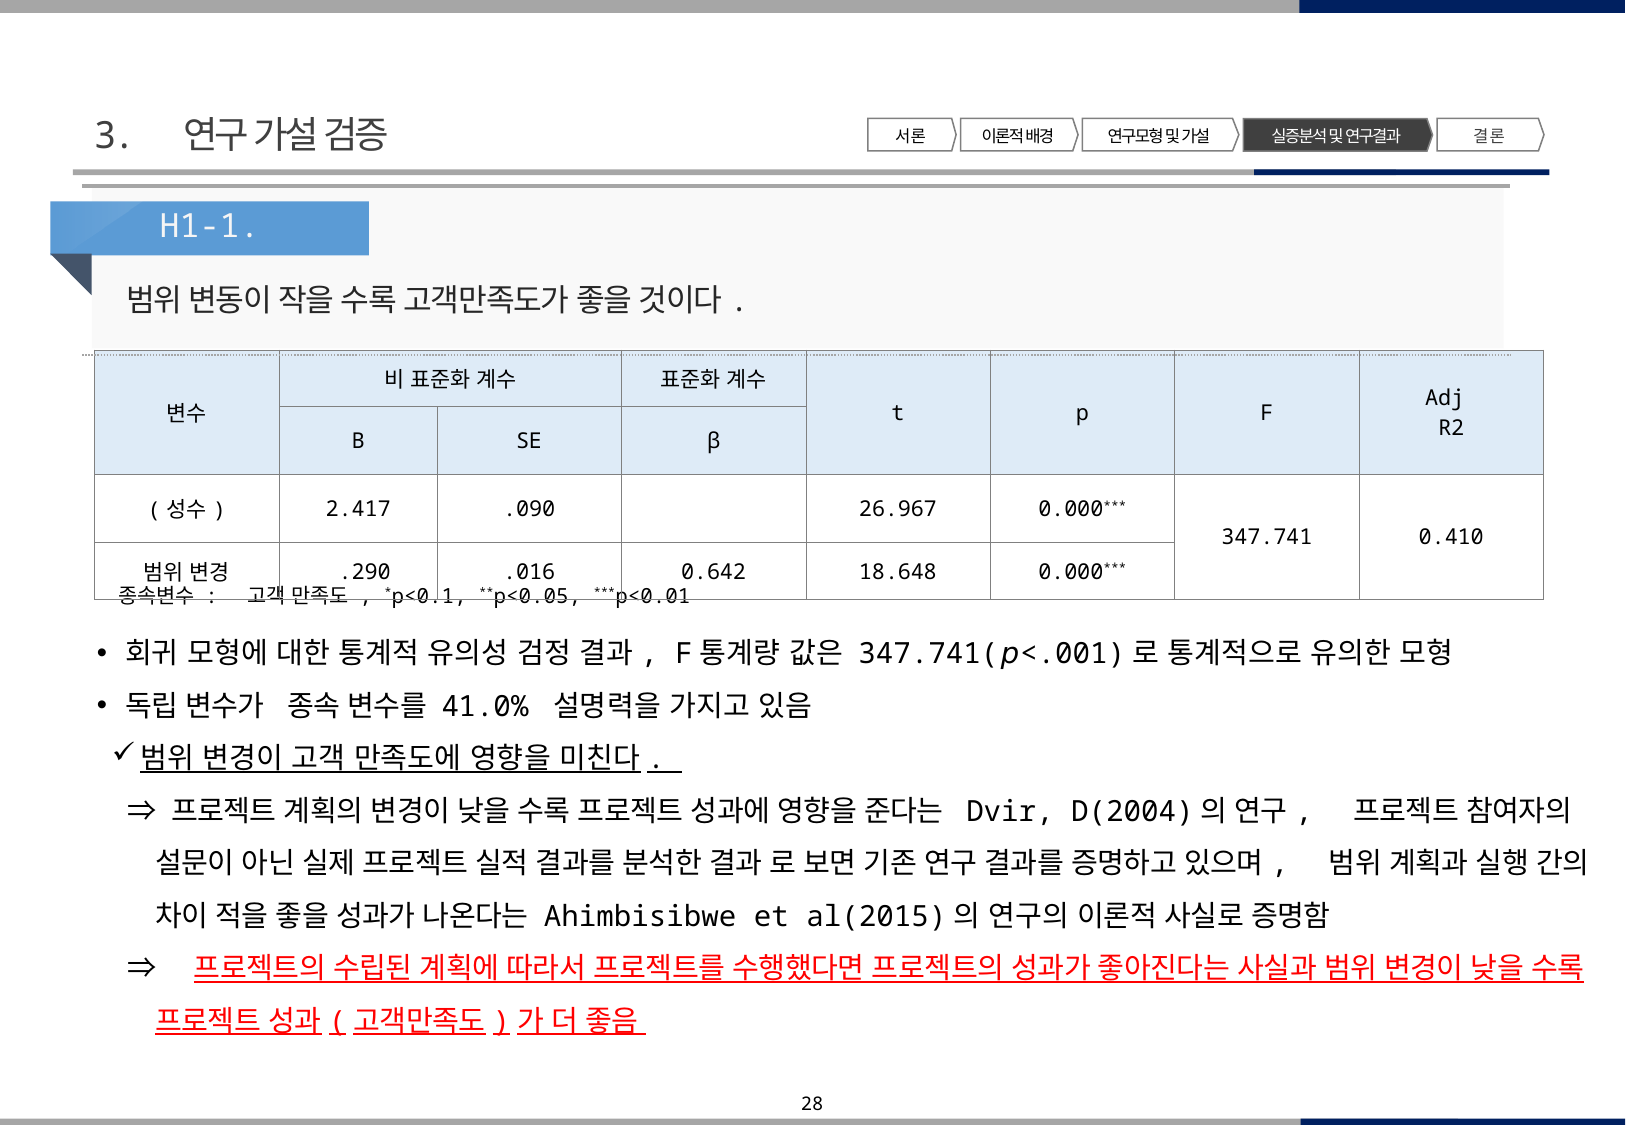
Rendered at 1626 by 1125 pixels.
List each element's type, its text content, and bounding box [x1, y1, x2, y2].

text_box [50, 184, 1511, 355]
table_cell 347.741 [1175, 475, 1359, 599]
table_cell .016 [438, 543, 621, 599]
table_header t [807, 355, 990, 474]
table_cell 0.000*** [991, 543, 1174, 599]
table_cell B [280, 407, 437, 474]
table_header 변수 [95, 355, 279, 474]
table_cell 0.410 [1360, 475, 1543, 599]
table_header p [991, 355, 1174, 474]
table_cell 0.642 [622, 543, 806, 599]
text_box 종속변수 : 고객 만족도 , *p<0.1, **p<0.05, ***p<0.01 [91, 562, 905, 609]
table_header 비 표준화 계수 [280, 355, 621, 406]
table_cell (성수) [95, 475, 279, 542]
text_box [867, 118, 1544, 152]
text_box 3. 연구 가설 검증 [78, 91, 1544, 166]
table_cell 18.648 [807, 543, 990, 599]
text_box 회귀 모형에 대한 통계적 유의성 검정 결과, F통계량 값은 347.741(𝘱<.001)로 통계적으로 유의한 모형 독립 변수가 종속 변수를 41.0% 설명력을 가지고 있음 범위 변경이 고객 만족도에 영향을 미친다. ⇒ 프로젝트 계획의 변경이 낮을 수록 프로젝트 성과에 영향을 준다는 Dvir, D(2004)의 연구, 프로젝트 참여자의 설문이 아닌 실제 프로젝트 실적 결과를 분석한 결과 로 보면 기존 연구 결과를 증명하고 있으며, 범위 계획과 실행 간의 차이 적을 좋을 성과가 나온다는 Ahimbisibwe et al(2015)의 연구의 이론적 사실로 증명함 ⇒ 프로젝트의 수립된 계획에 따라서 프로젝트를 수행했다면 프로젝트의 성과가 좋아진다는 사실과 범위 변경이 낮을 수록 프로젝트 성과(고객만족도)가 더 좋음 [82, 609, 1606, 1045]
table_header 표준화 계수 [622, 355, 806, 406]
table_cell 범위 변경 [95, 543, 279, 599]
table_cell .090 [438, 475, 621, 542]
table_cell 0.000*** [991, 475, 1174, 542]
table_header F [1175, 355, 1359, 474]
table_cell 26.967 [807, 475, 990, 542]
table_cell .290 [280, 543, 437, 599]
table_cell 2.417 [280, 475, 437, 542]
table_header Adj R2 [1360, 351, 1543, 474]
table_cell SE [438, 407, 621, 474]
table_cell β [622, 407, 806, 474]
table_cell [622, 475, 806, 542]
